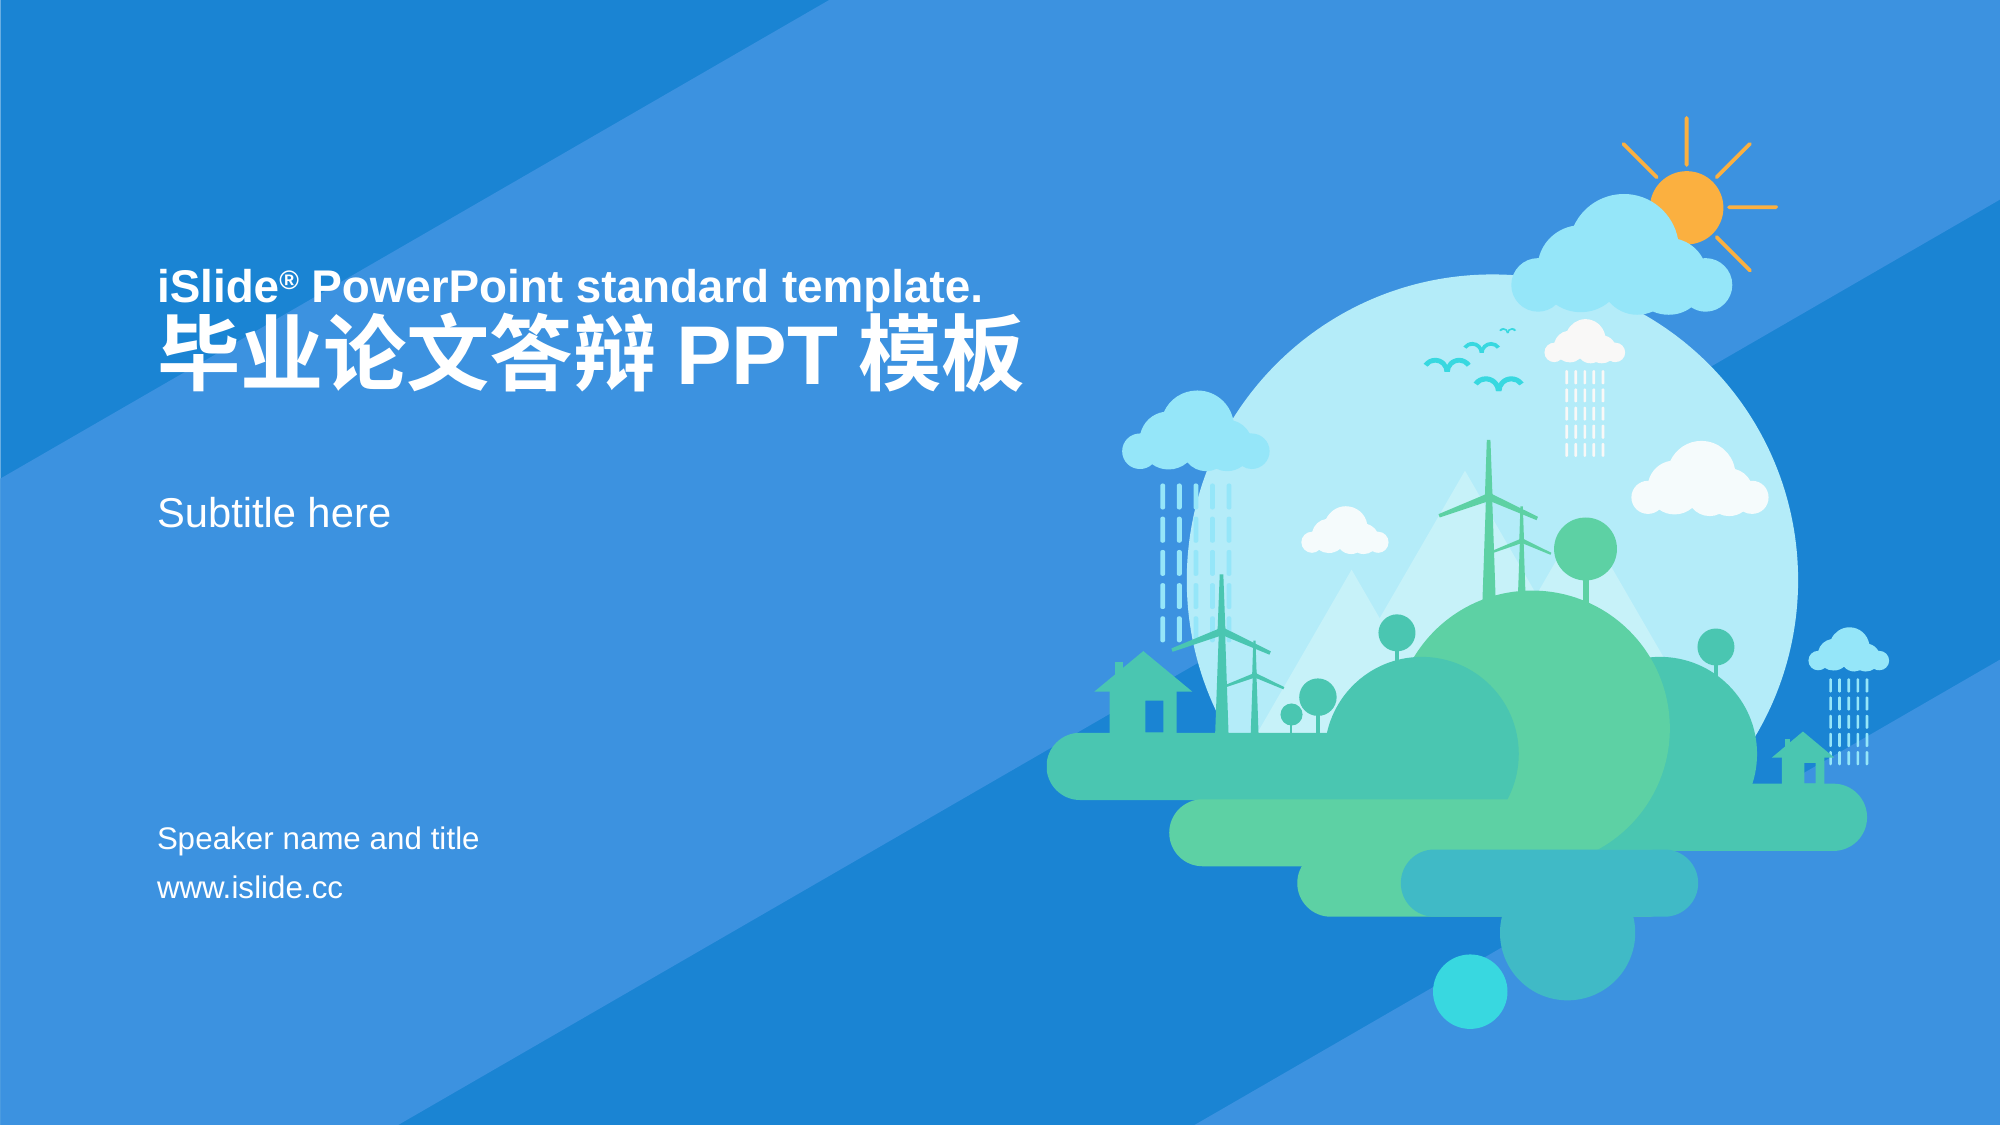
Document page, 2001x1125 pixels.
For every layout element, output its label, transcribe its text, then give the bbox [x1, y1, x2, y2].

title iSlide® PowerPoint standard template. 毕业论文答辩PPT模板 [142, 232, 1496, 434]
list www.islide.cc [142, 864, 1047, 913]
subtitle Subtitle here [142, 468, 1496, 561]
list Speaker name and title [142, 816, 1047, 864]
